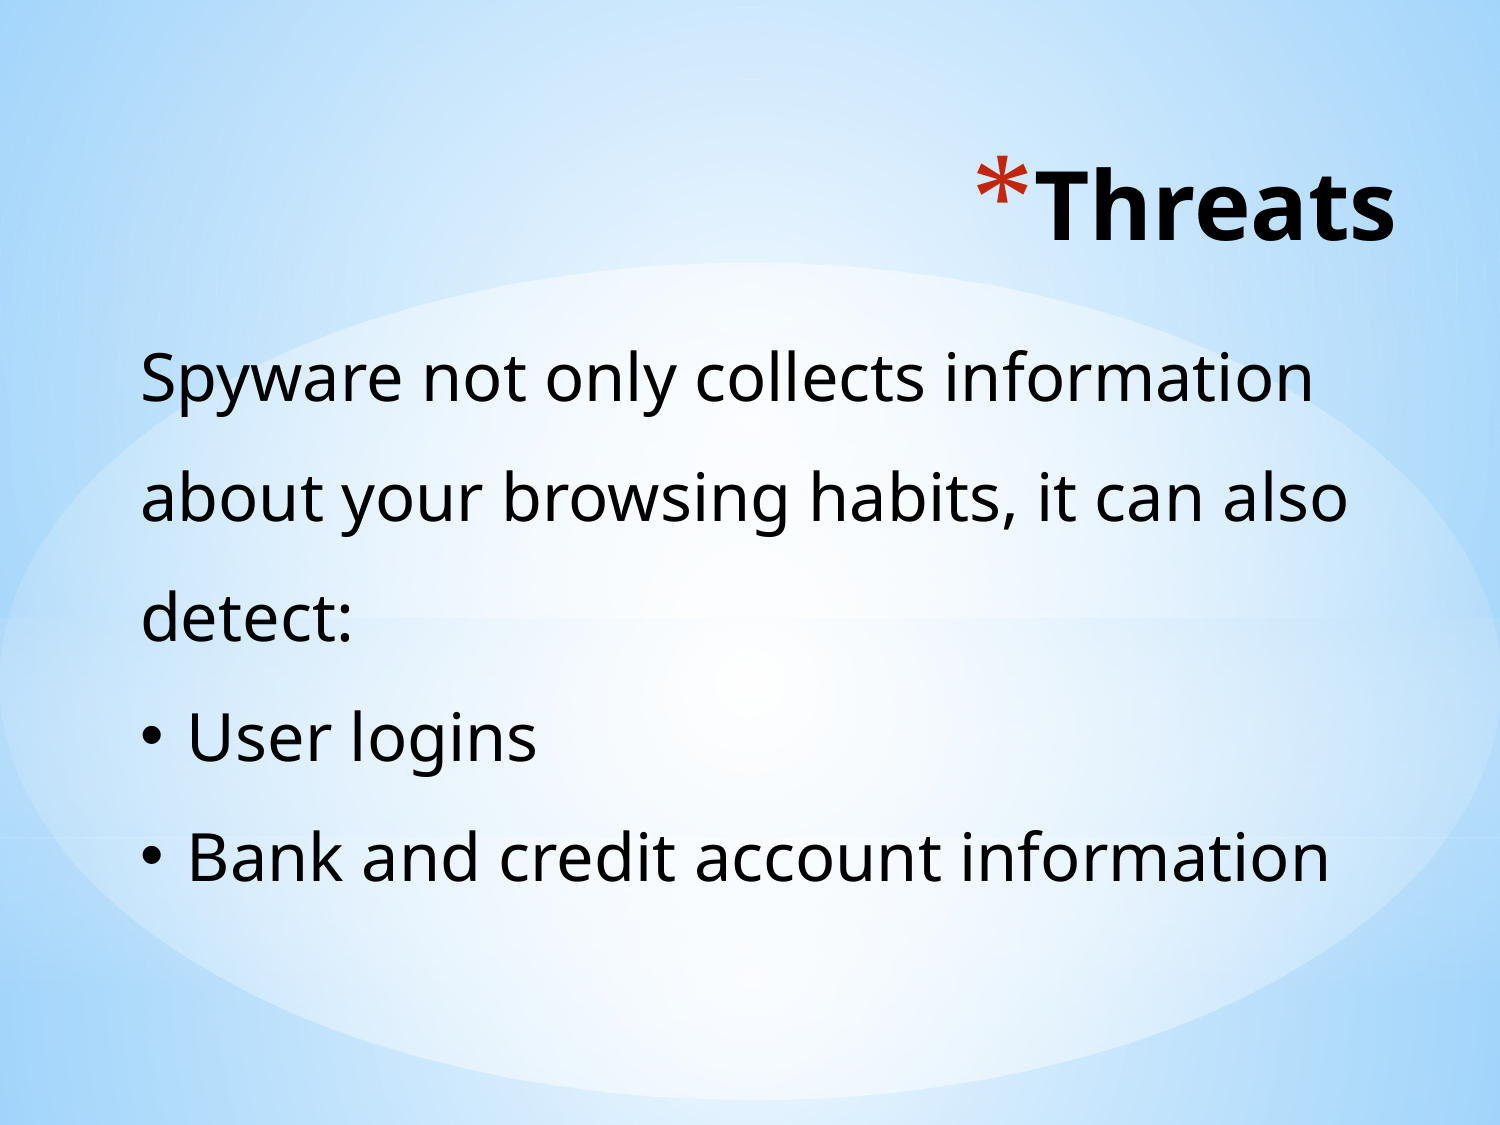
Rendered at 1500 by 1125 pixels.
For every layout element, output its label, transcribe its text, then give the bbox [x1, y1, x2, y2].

title Threats [62, 137, 1413, 325]
text_box Spyware not only collects information about your browsing habits, it can also detect: User logins Bank and credit account information [125, 287, 1451, 1067]
